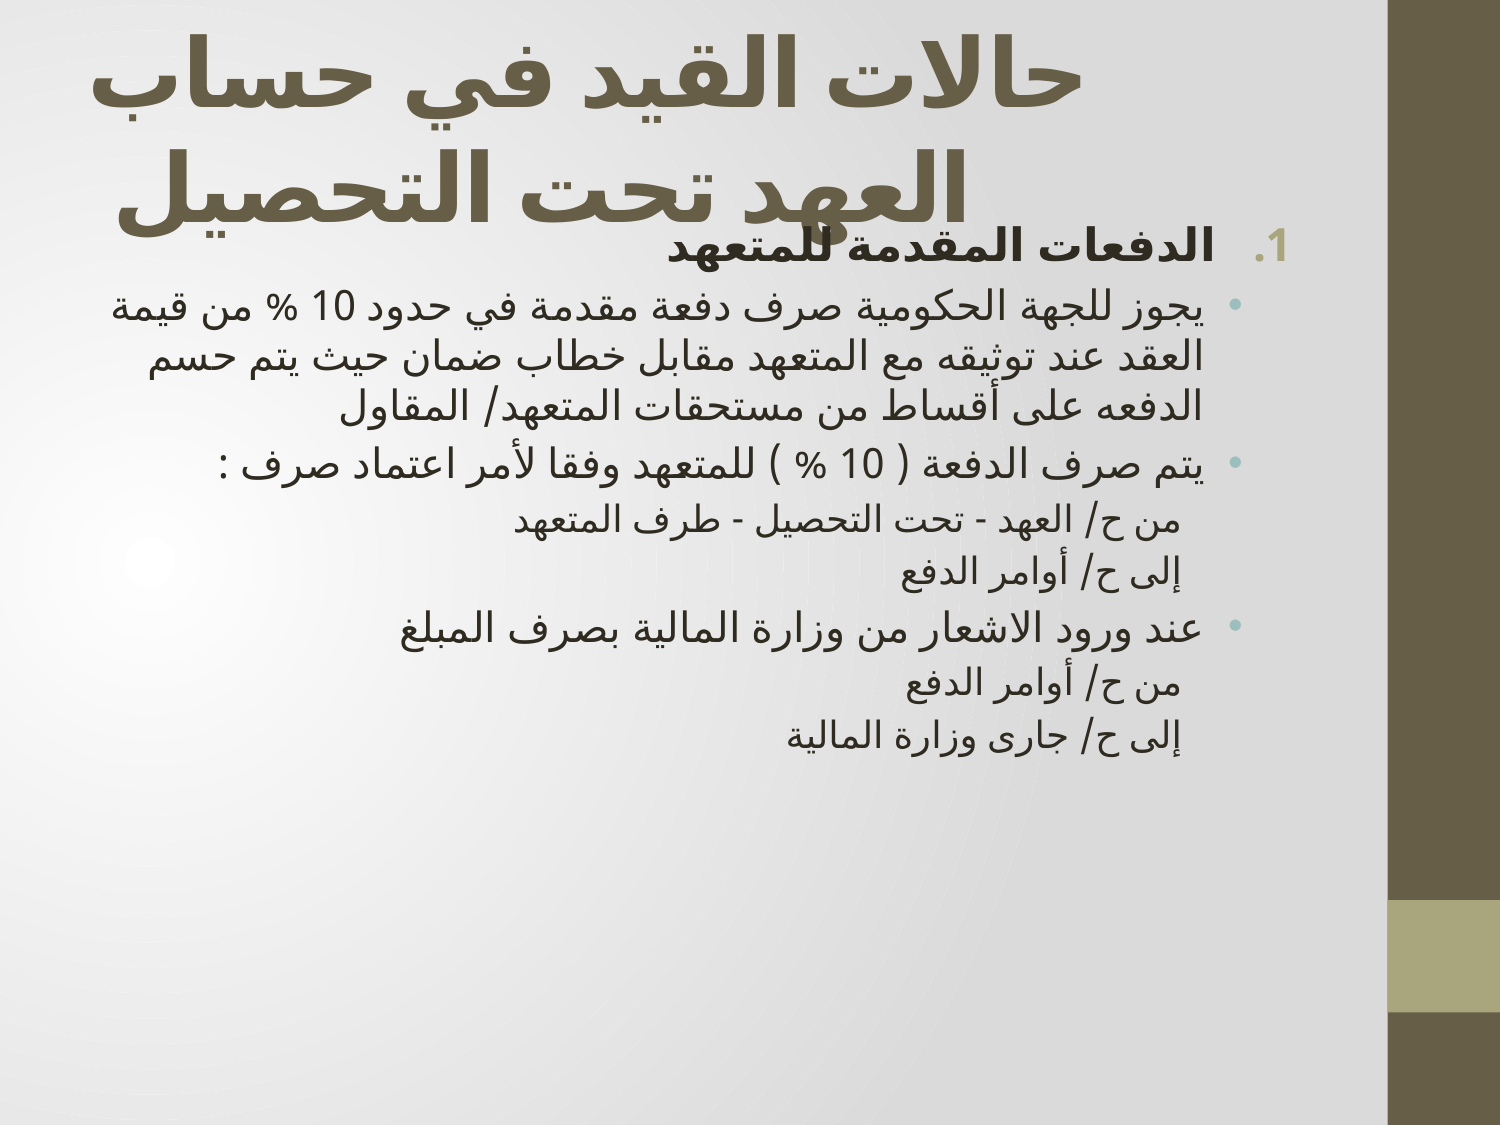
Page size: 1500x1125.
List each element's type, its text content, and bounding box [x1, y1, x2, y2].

list الدفعات المقدمة للمتعهد يجوز للجهة الحكومية صرف دفعة مقدمة في حدود 10 % من قيمة العقد عند توثيقه مع المتعهد مقابل خطاب ضمان حيث يتم حسم الدفعه على أقساط من مستحقات المتعهد/ المقاول يتم صرف الدفعة ( 10 % ) للمتعهد وفقا لأمر اعتماد صرف : من ح/ العهد - تحت التحصيل - طرف المتعهد إلى ح/ أوامر الدفع عند ورود الاشعار من وزارة المالية بصرف المبلغ من ح/ أوامر الدفع إلى ح/ جارى وزارة المالية [75, 208, 1325, 1050]
title حالات القيد في حساب العهد تحت التحصيل [75, 45, 1325, 208]
